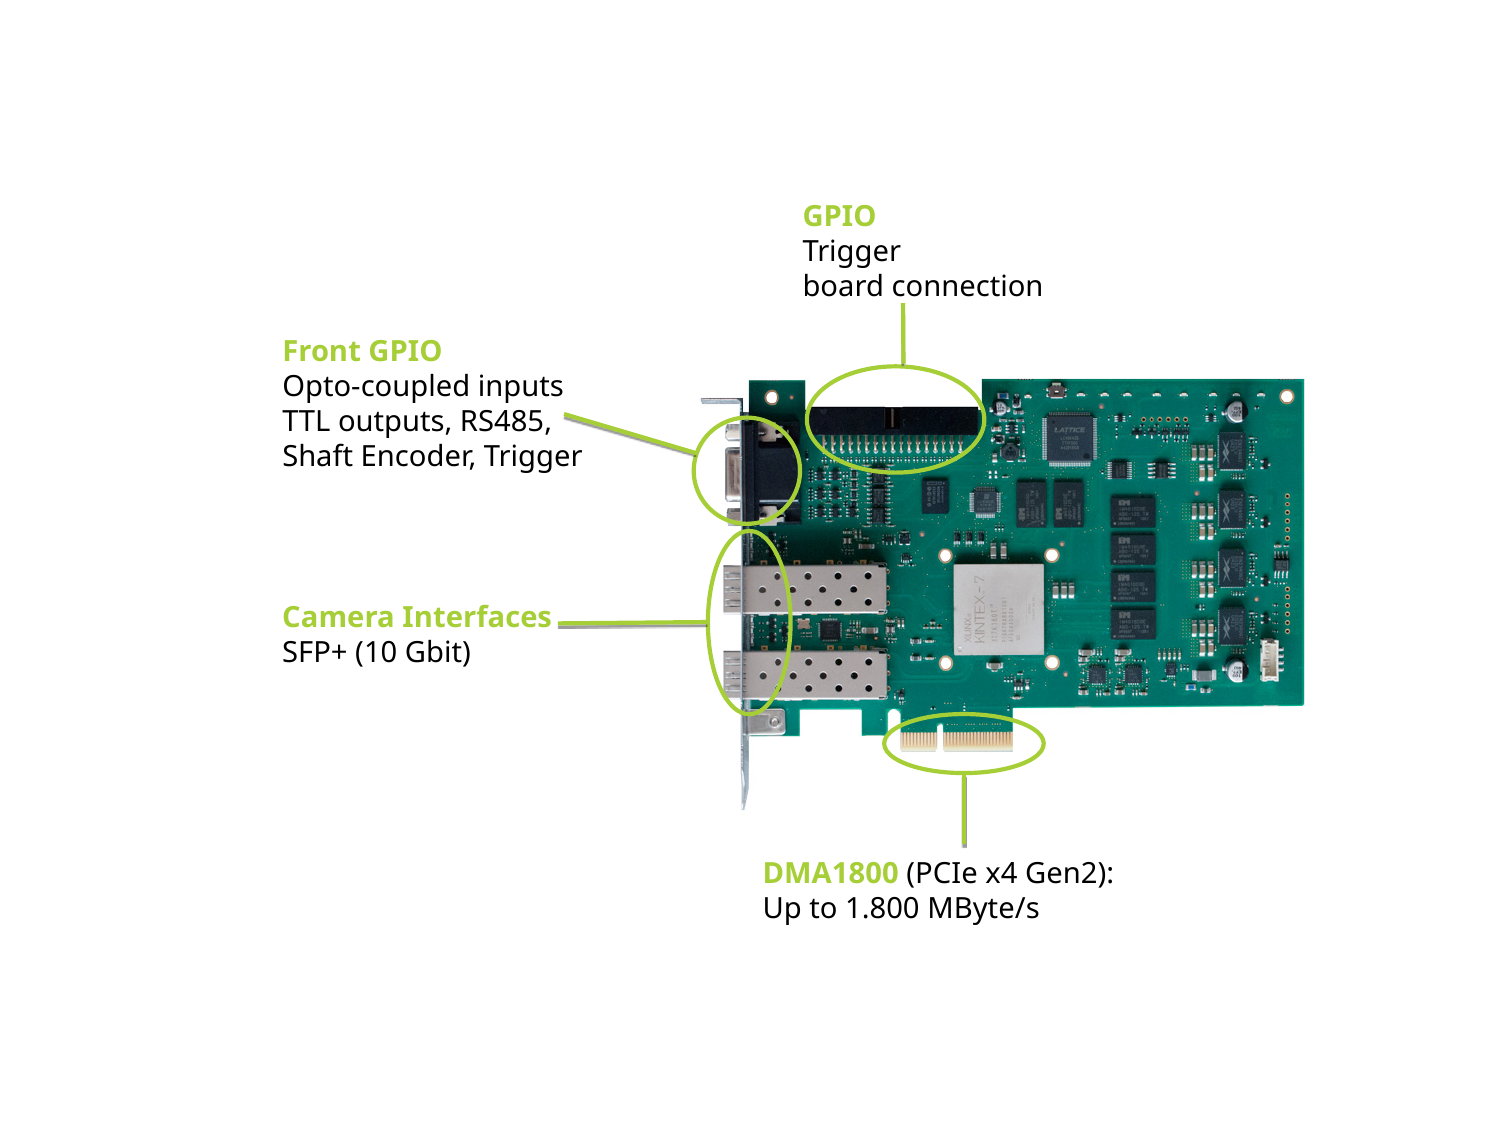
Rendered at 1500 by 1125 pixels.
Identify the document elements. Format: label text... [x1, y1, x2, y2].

text_box Front GPIO Opto-coupled inputs TTL outputs, RS485, Shaft Encoder, Trigger [267, 324, 598, 480]
picture [693, 369, 1319, 817]
text_box Camera Interfaces SFP+ (10 Gbit) [266, 590, 568, 711]
text_box DMA1800 (PCIe x4 Gen2): Up to 1.800 MByte/s [747, 846, 1130, 932]
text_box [563, 413, 698, 454]
text_box GPIO Trigger board connection [787, 190, 1059, 310]
